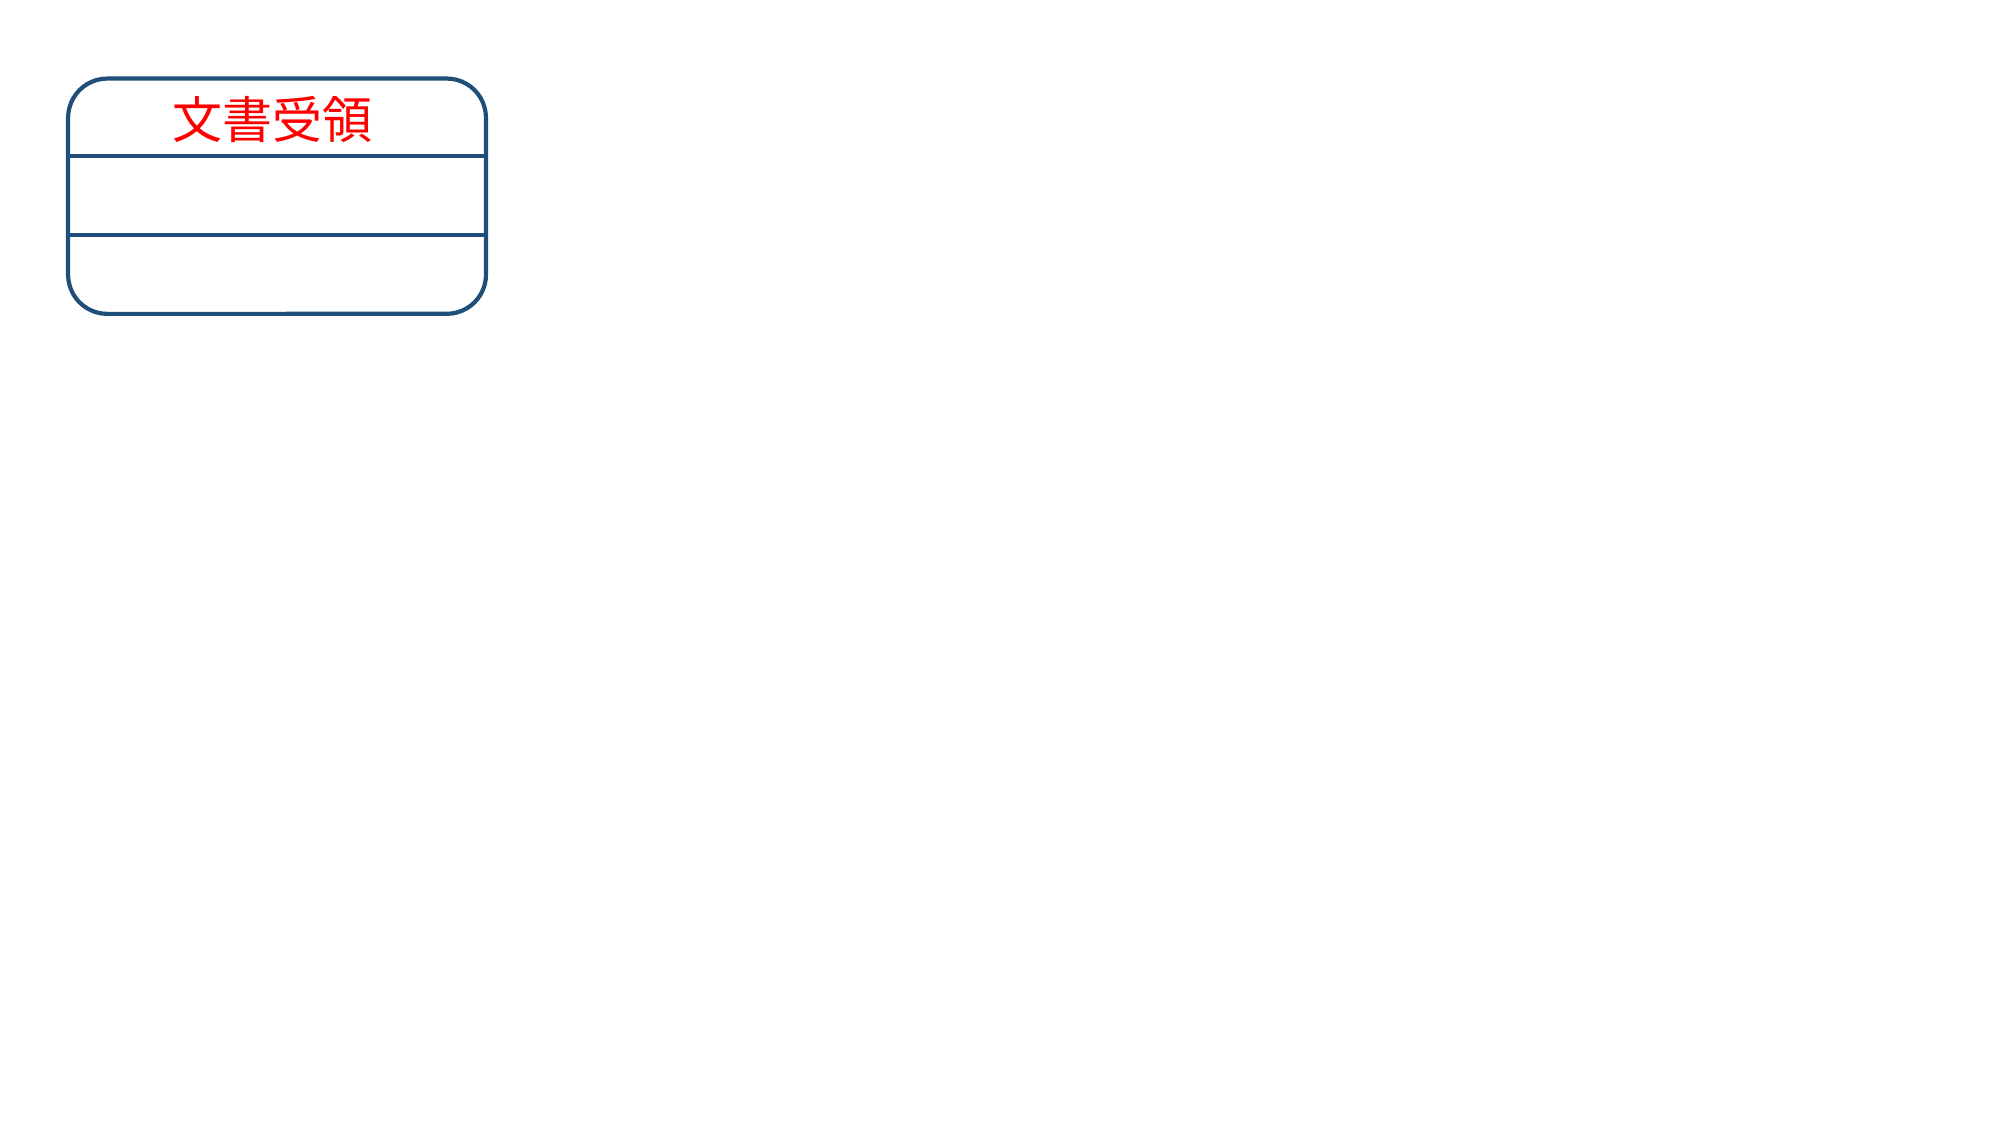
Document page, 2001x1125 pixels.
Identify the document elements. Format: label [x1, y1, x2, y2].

text_box [68, 78, 486, 314]
